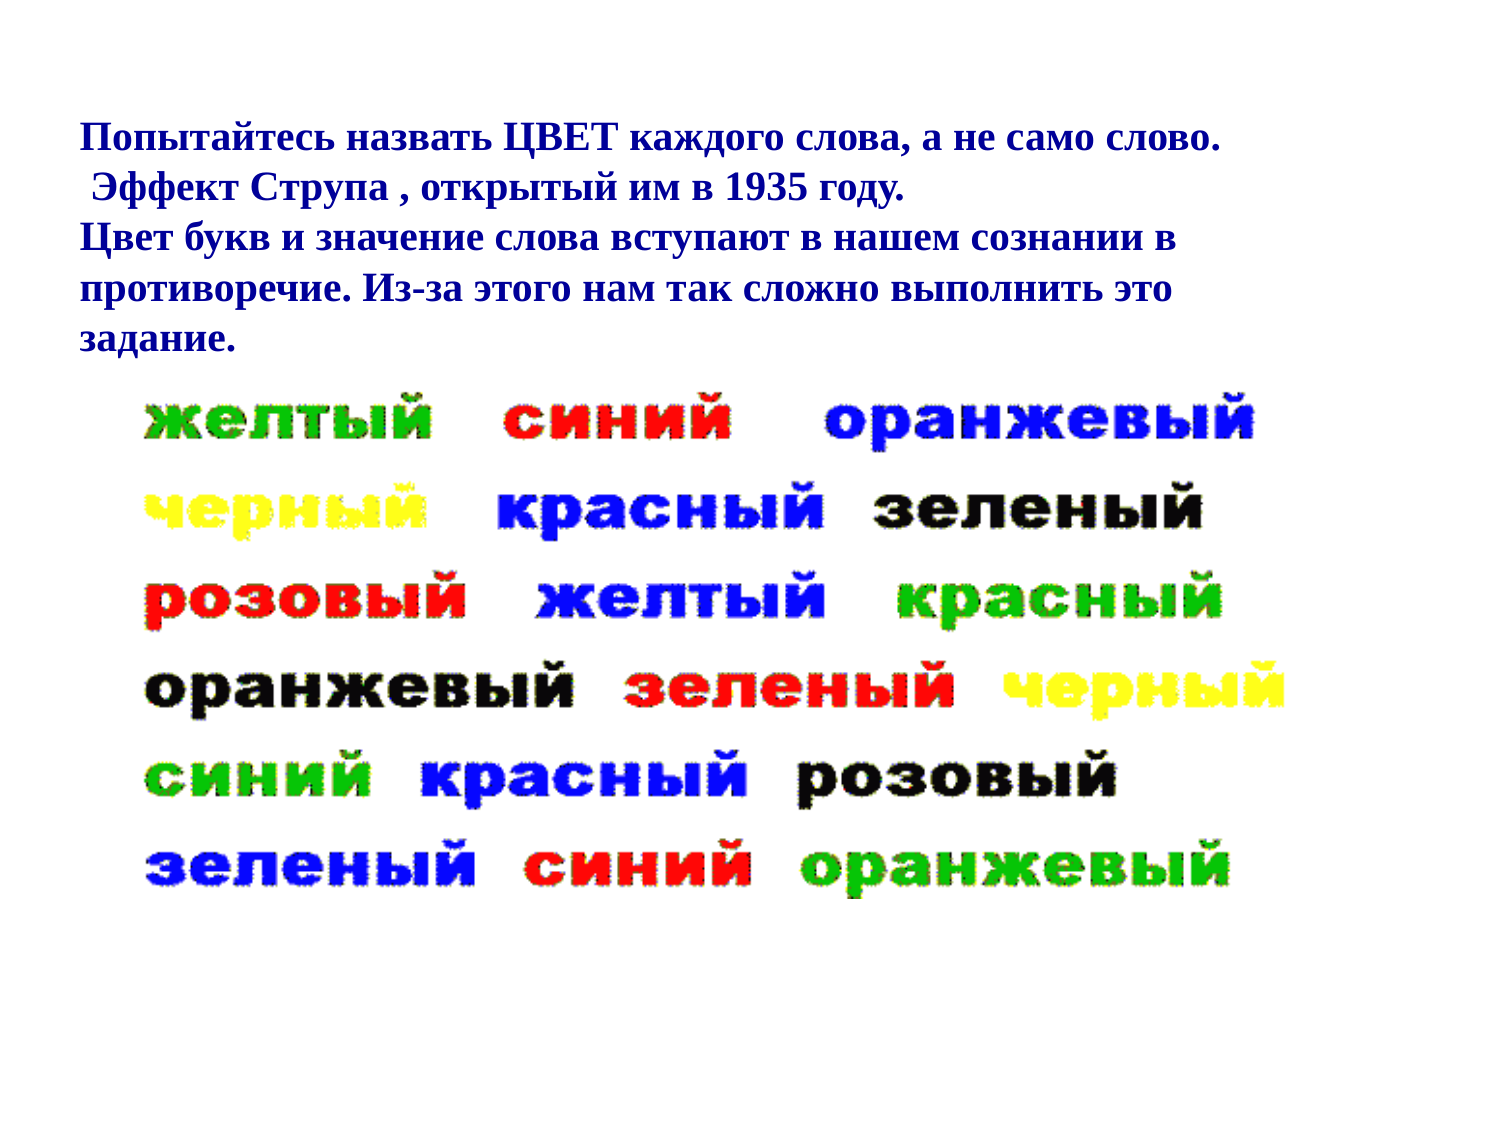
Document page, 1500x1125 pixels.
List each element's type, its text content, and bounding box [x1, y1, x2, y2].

text_box Попытайтесь назвать ЦВЕТ каждого слова, а не само слово. Эффект Струпа , открытый им в 1935 году. Цвет букв и значение слова вступают в нашем сознании в противоречие. Из-за этого нам так сложно выполнить это задание. [64, 101, 1329, 367]
picture [135, 385, 1294, 899]
